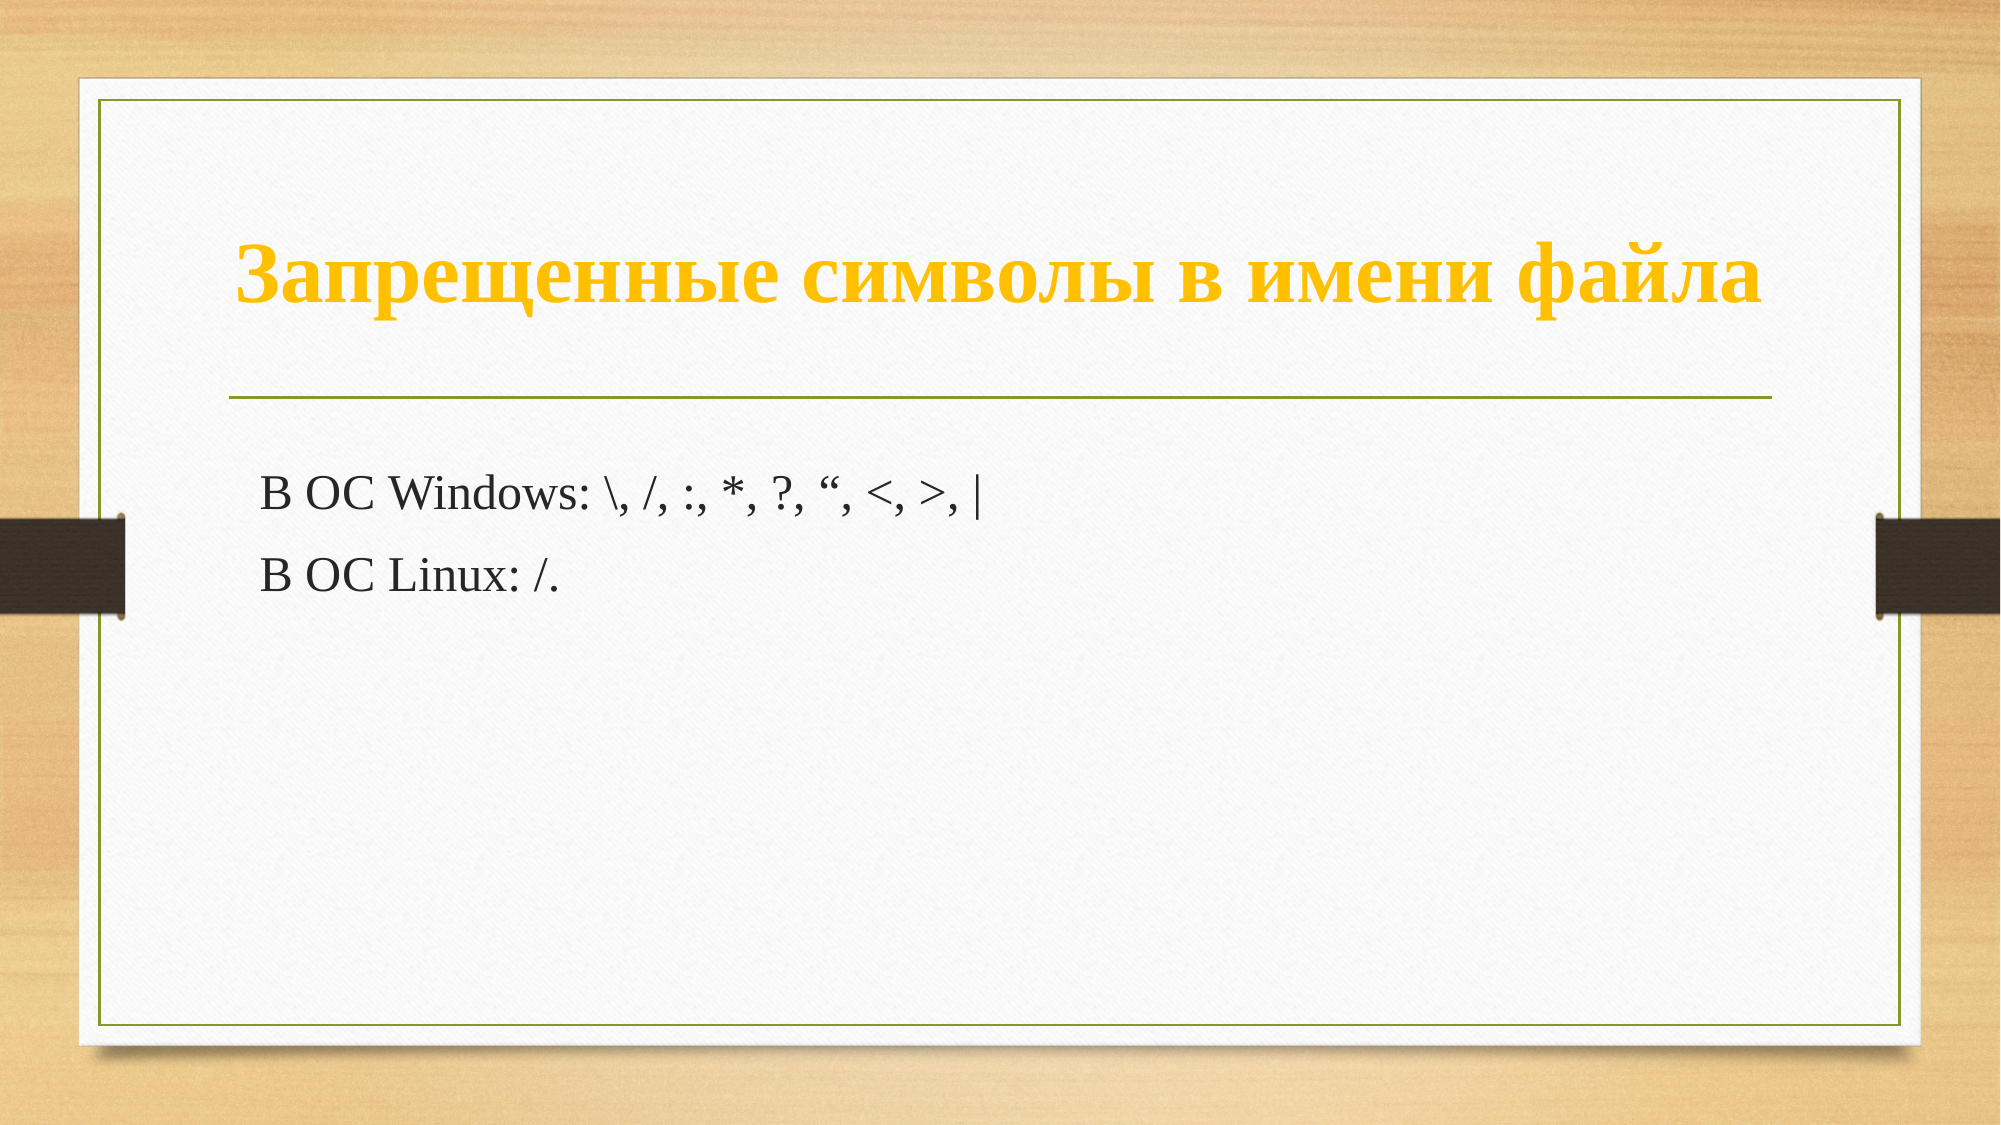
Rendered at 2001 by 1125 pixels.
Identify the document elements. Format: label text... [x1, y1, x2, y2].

title Запрещенные символы в имени файла [212, 161, 1788, 375]
list В ОС Windows: \, /, :, *, ?, “, <, >, | В ОС Linux: /. [244, 451, 1820, 669]
picture [0, 0, 2001, 1125]
